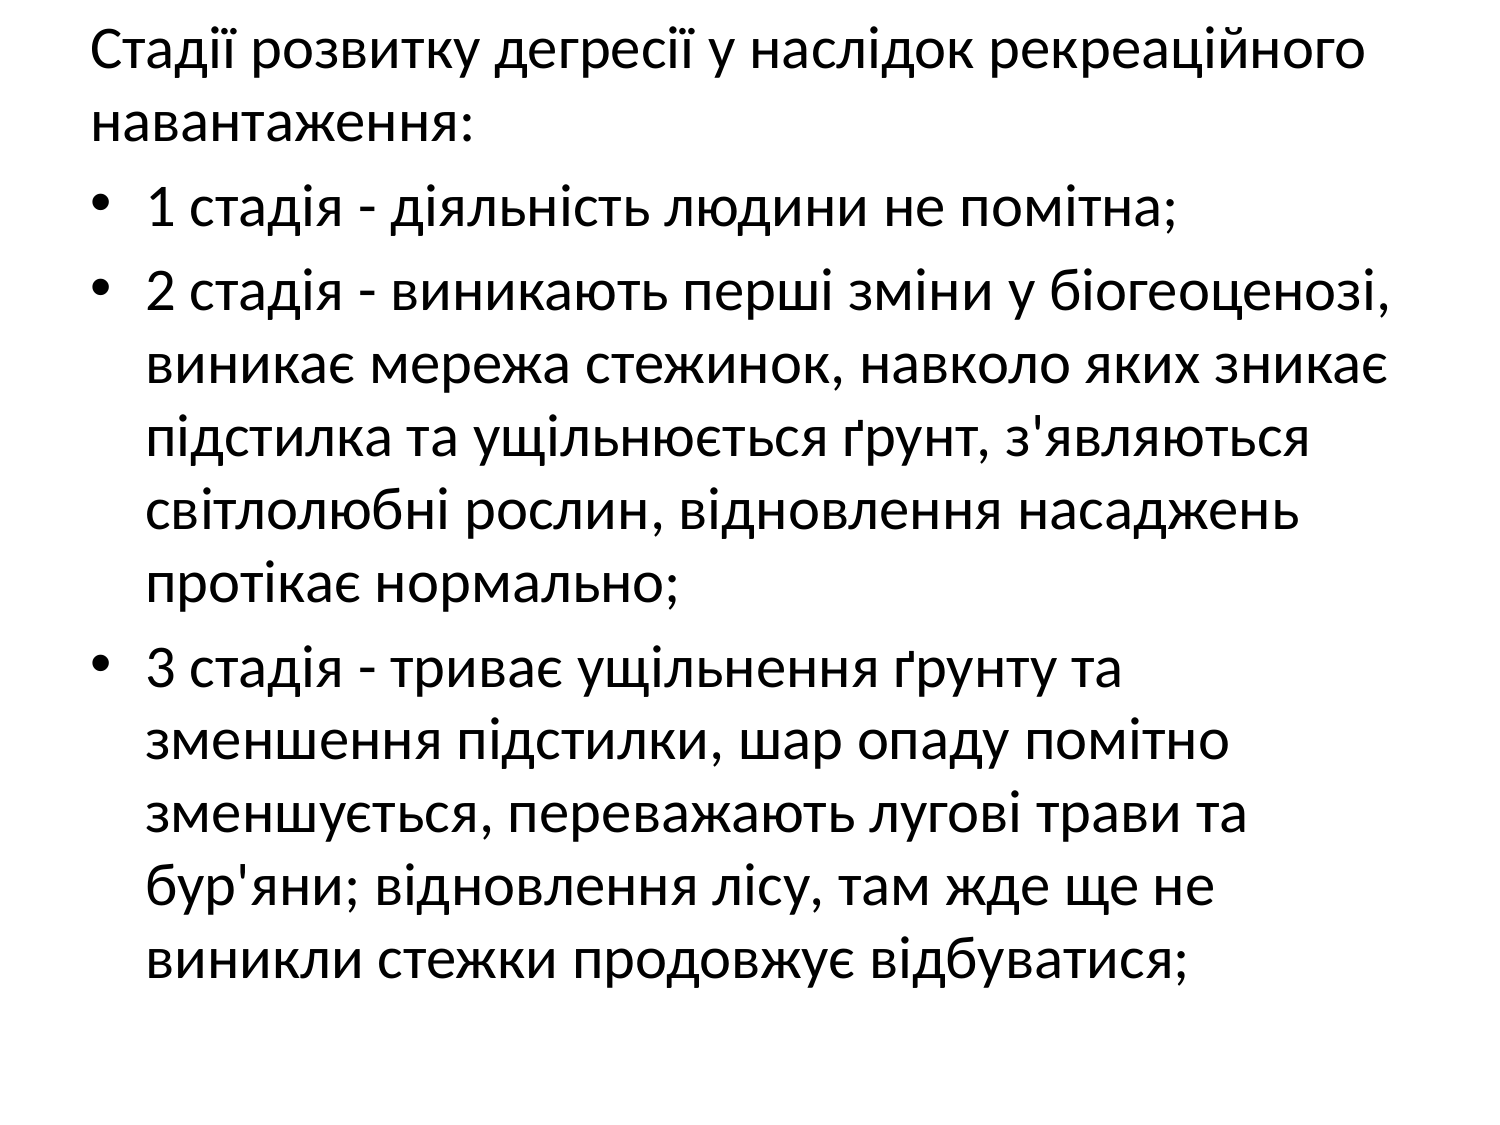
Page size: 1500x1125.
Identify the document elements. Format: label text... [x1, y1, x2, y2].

list Стадії розвитку дегресії у наслідок рекреаційного навантаження: 1 стадія - діяльність людини не помітна; 2 стадія - виникають перші зміни у біогеоценозі, виникає мережа стежинок, навколо яких зникає підстилка та ущільнюється ґрунт, з'являються світлолюбні рослин, відновлення насаджень протікає нормально; 3 стадія - триває ущільнення ґрунту та зменшення підстилки, шар опаду помітно зменшується, переважають лугові трави та бур'яни; відновлення лісу, там жде ще не виникли стежки продовжує відбуватися; [75, 0, 1425, 1005]
